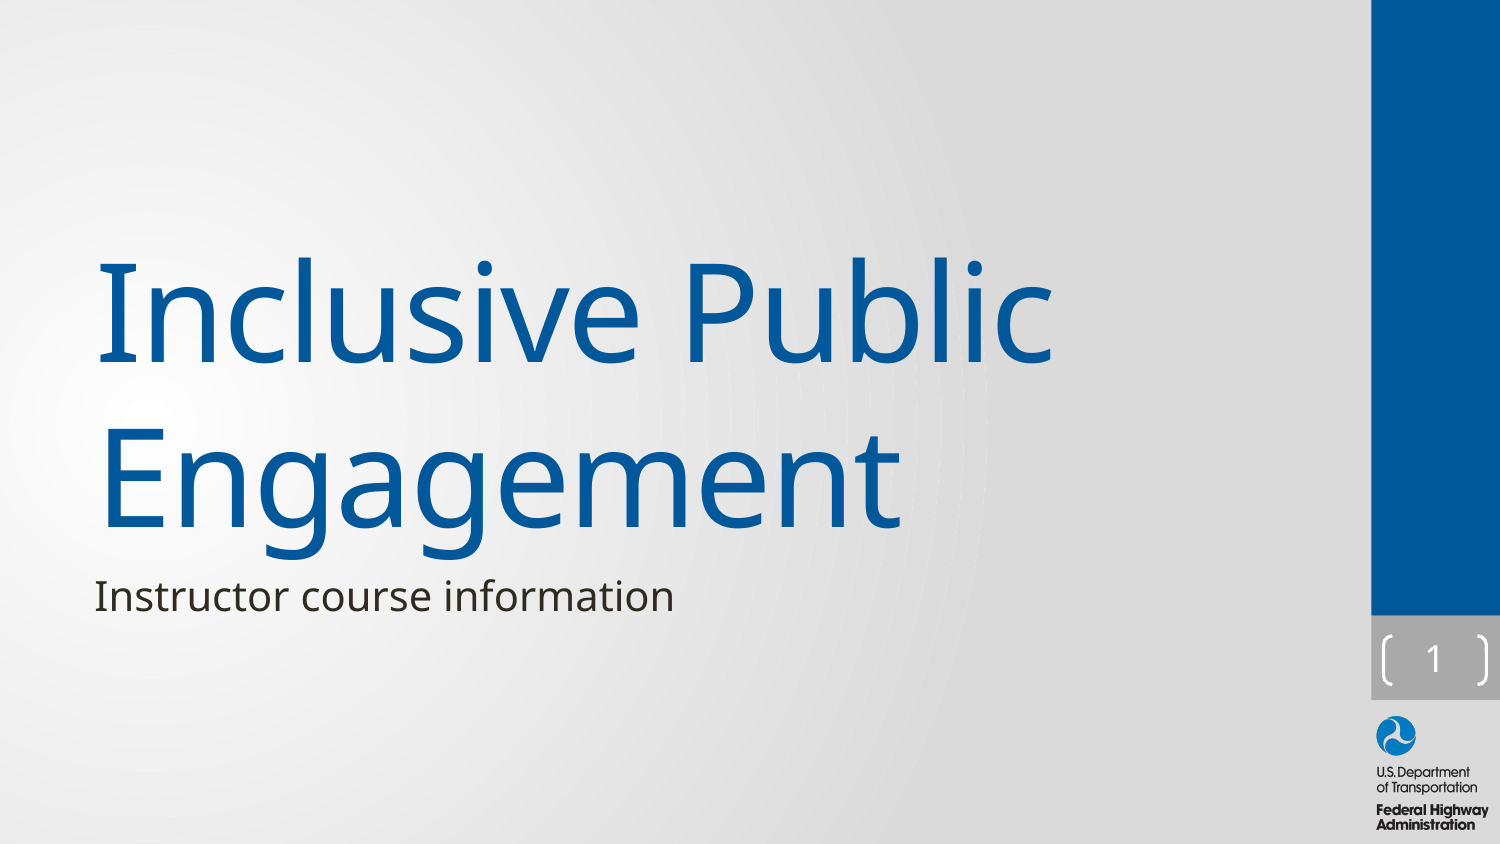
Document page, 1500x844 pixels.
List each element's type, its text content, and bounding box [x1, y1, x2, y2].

title Inclusive Public Engagement [80, 243, 1319, 563]
subtitle Instructor course information [79, 562, 1140, 694]
slide_number 1 [1381, 634, 1488, 687]
